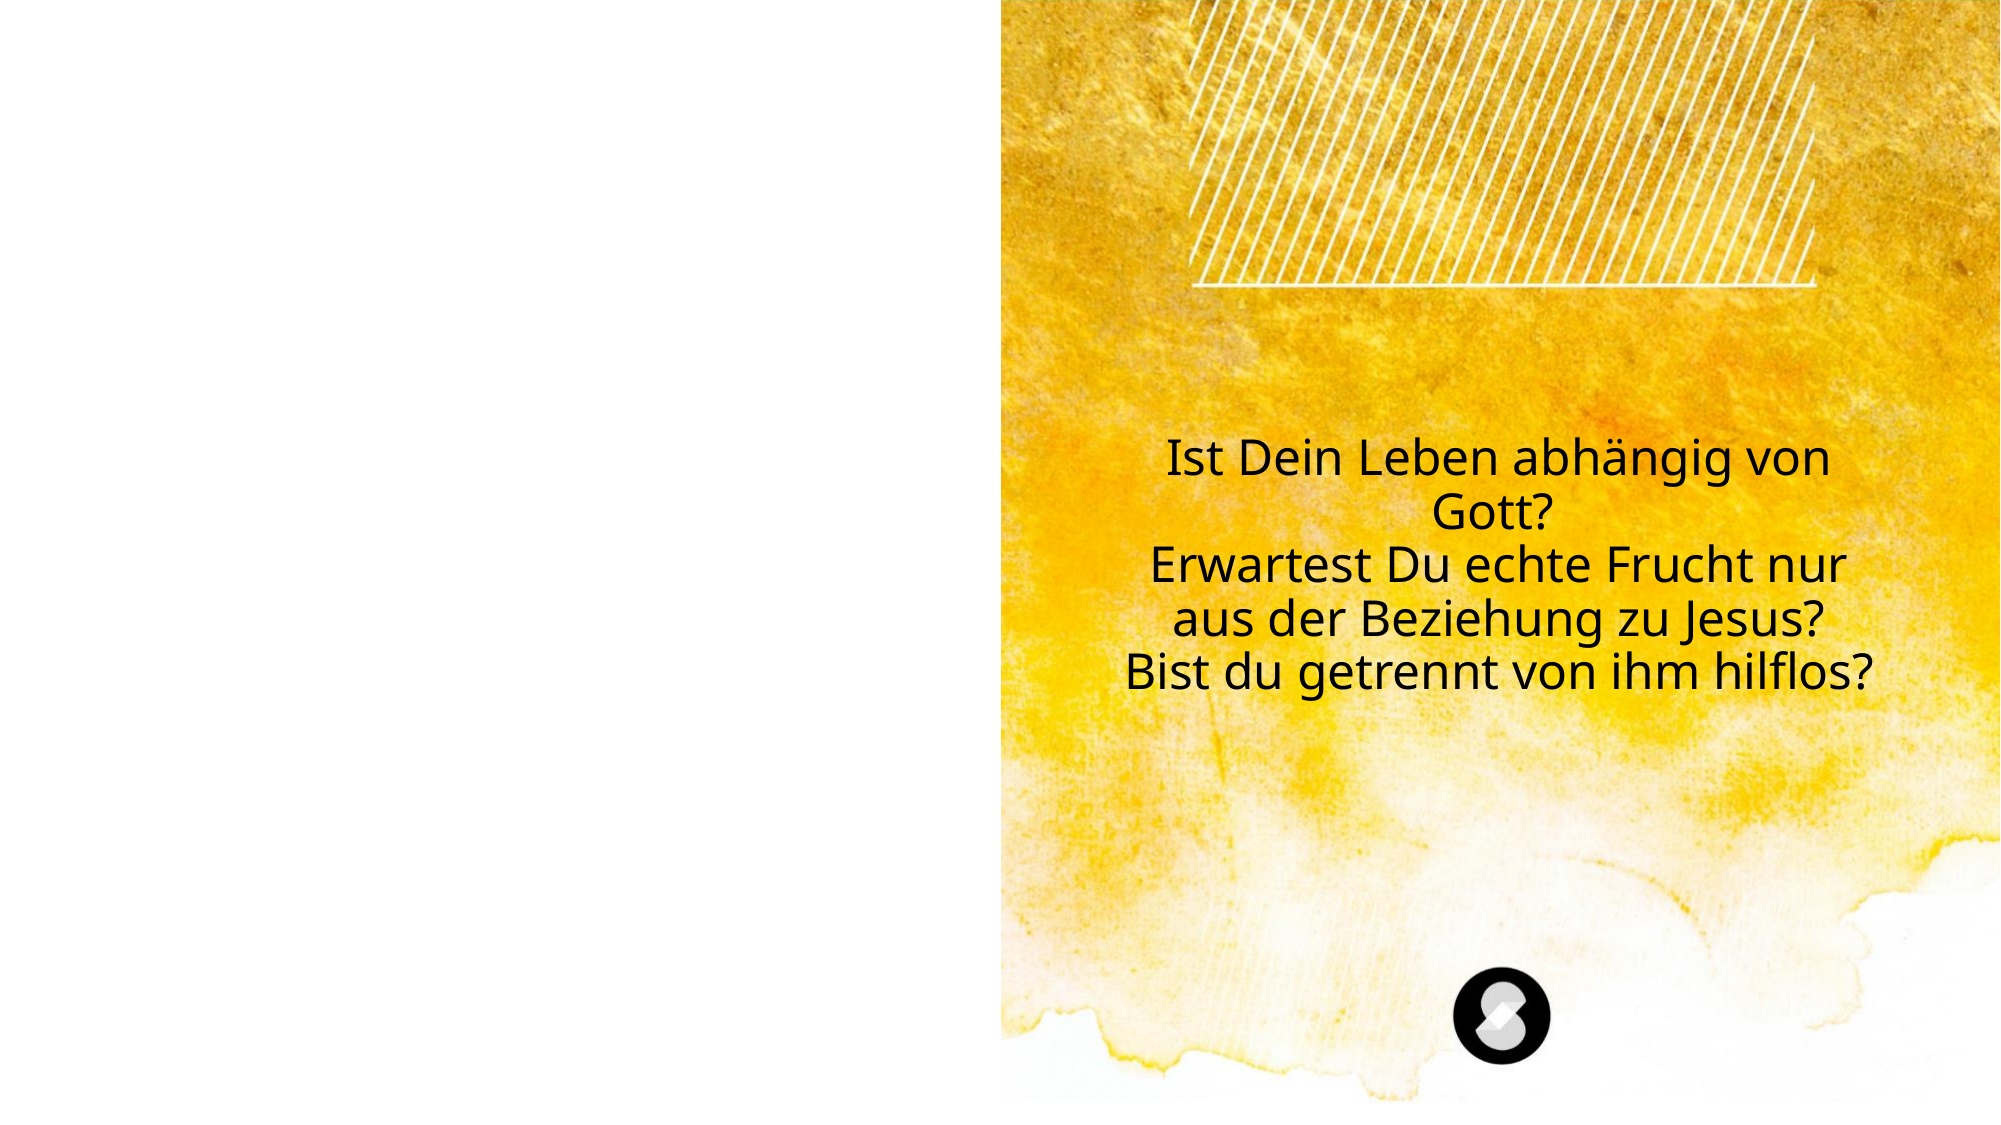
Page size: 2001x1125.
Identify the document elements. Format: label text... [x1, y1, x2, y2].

picture [1001, 0, 2001, 1125]
title Ist Dein Leben abhängig von Gott? Erwartest Du echte Frucht nur aus der Beziehung zu Jesus? Bist du getrennt von ihm hilflos? [1099, 405, 1899, 728]
